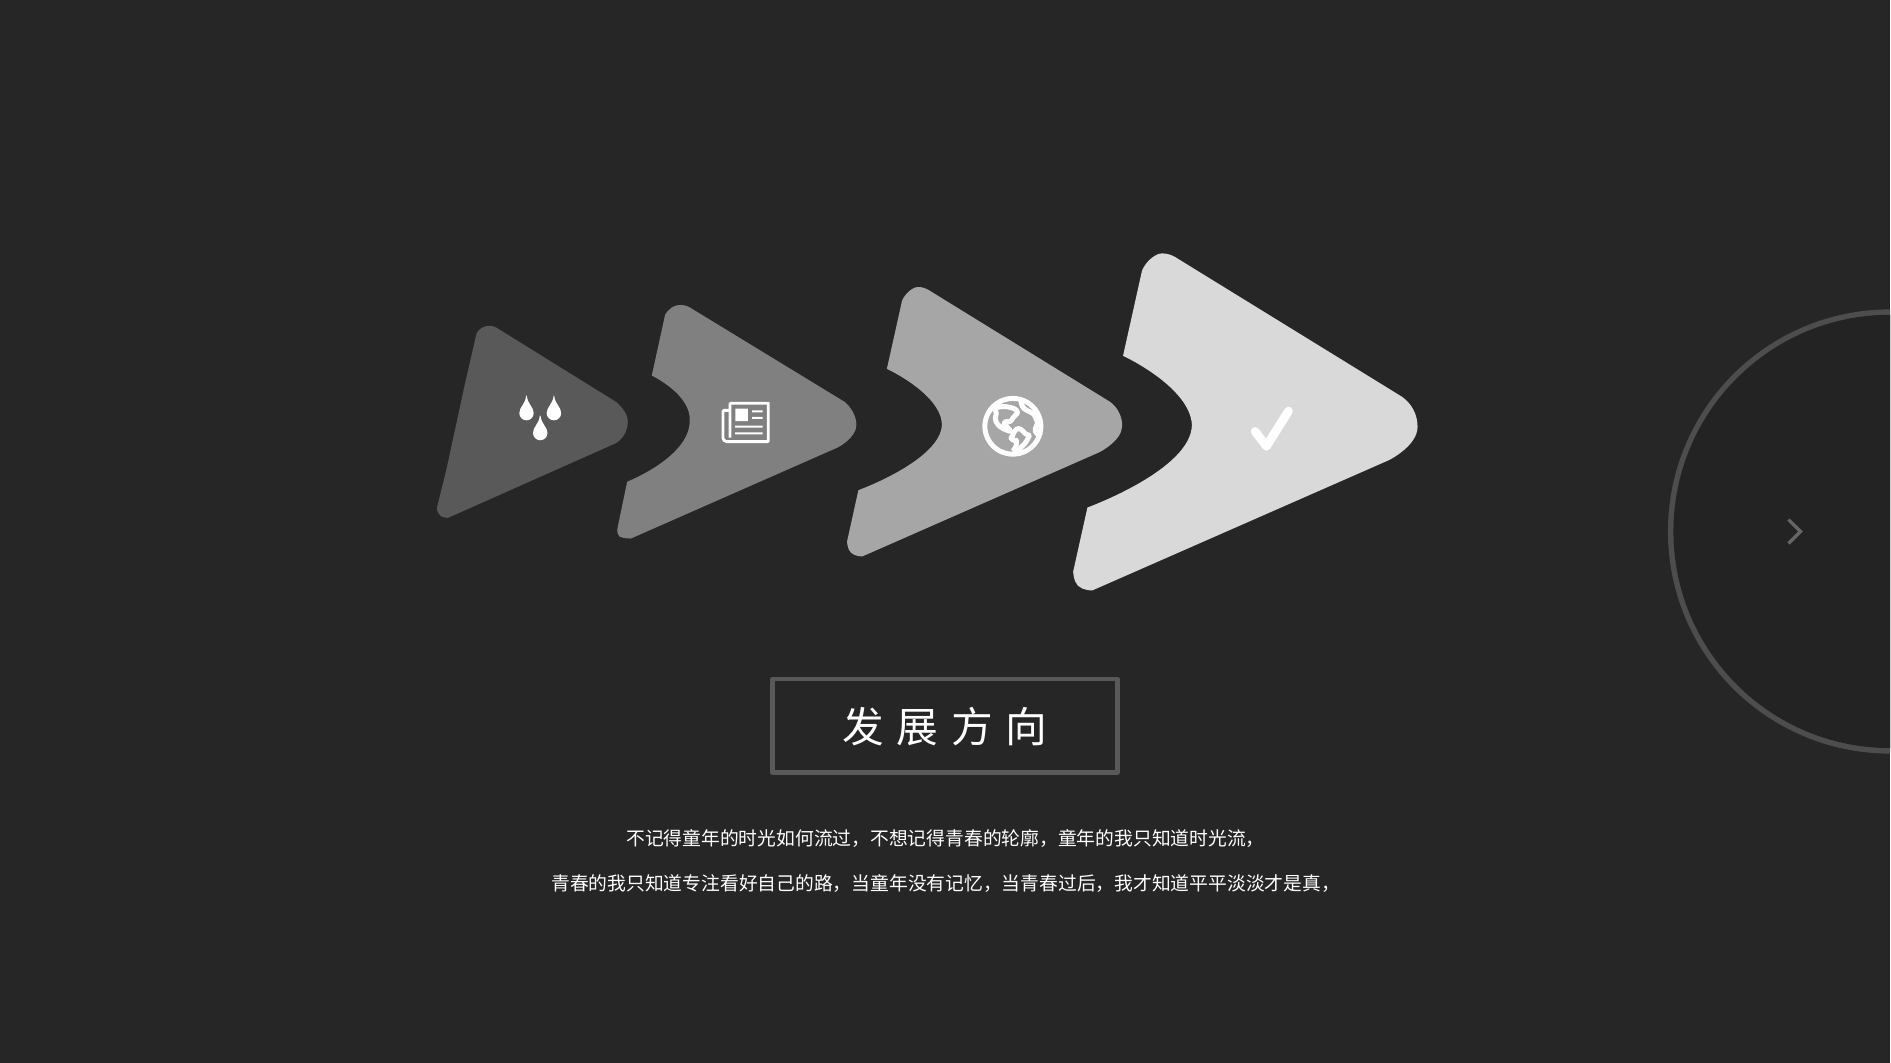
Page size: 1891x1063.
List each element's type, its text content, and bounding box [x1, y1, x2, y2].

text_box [1667, 308, 1891, 755]
text_box 不记得童年的时光如何流过，不想记得青春的轮廓，童年的我只知道时光流， 青春的我只知道专注看好自己的路，当童年没有记忆，当青春过后，我才知道平平淡淡才是真， [536, 797, 1354, 902]
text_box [772, 678, 1118, 773]
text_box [436, 250, 1418, 591]
